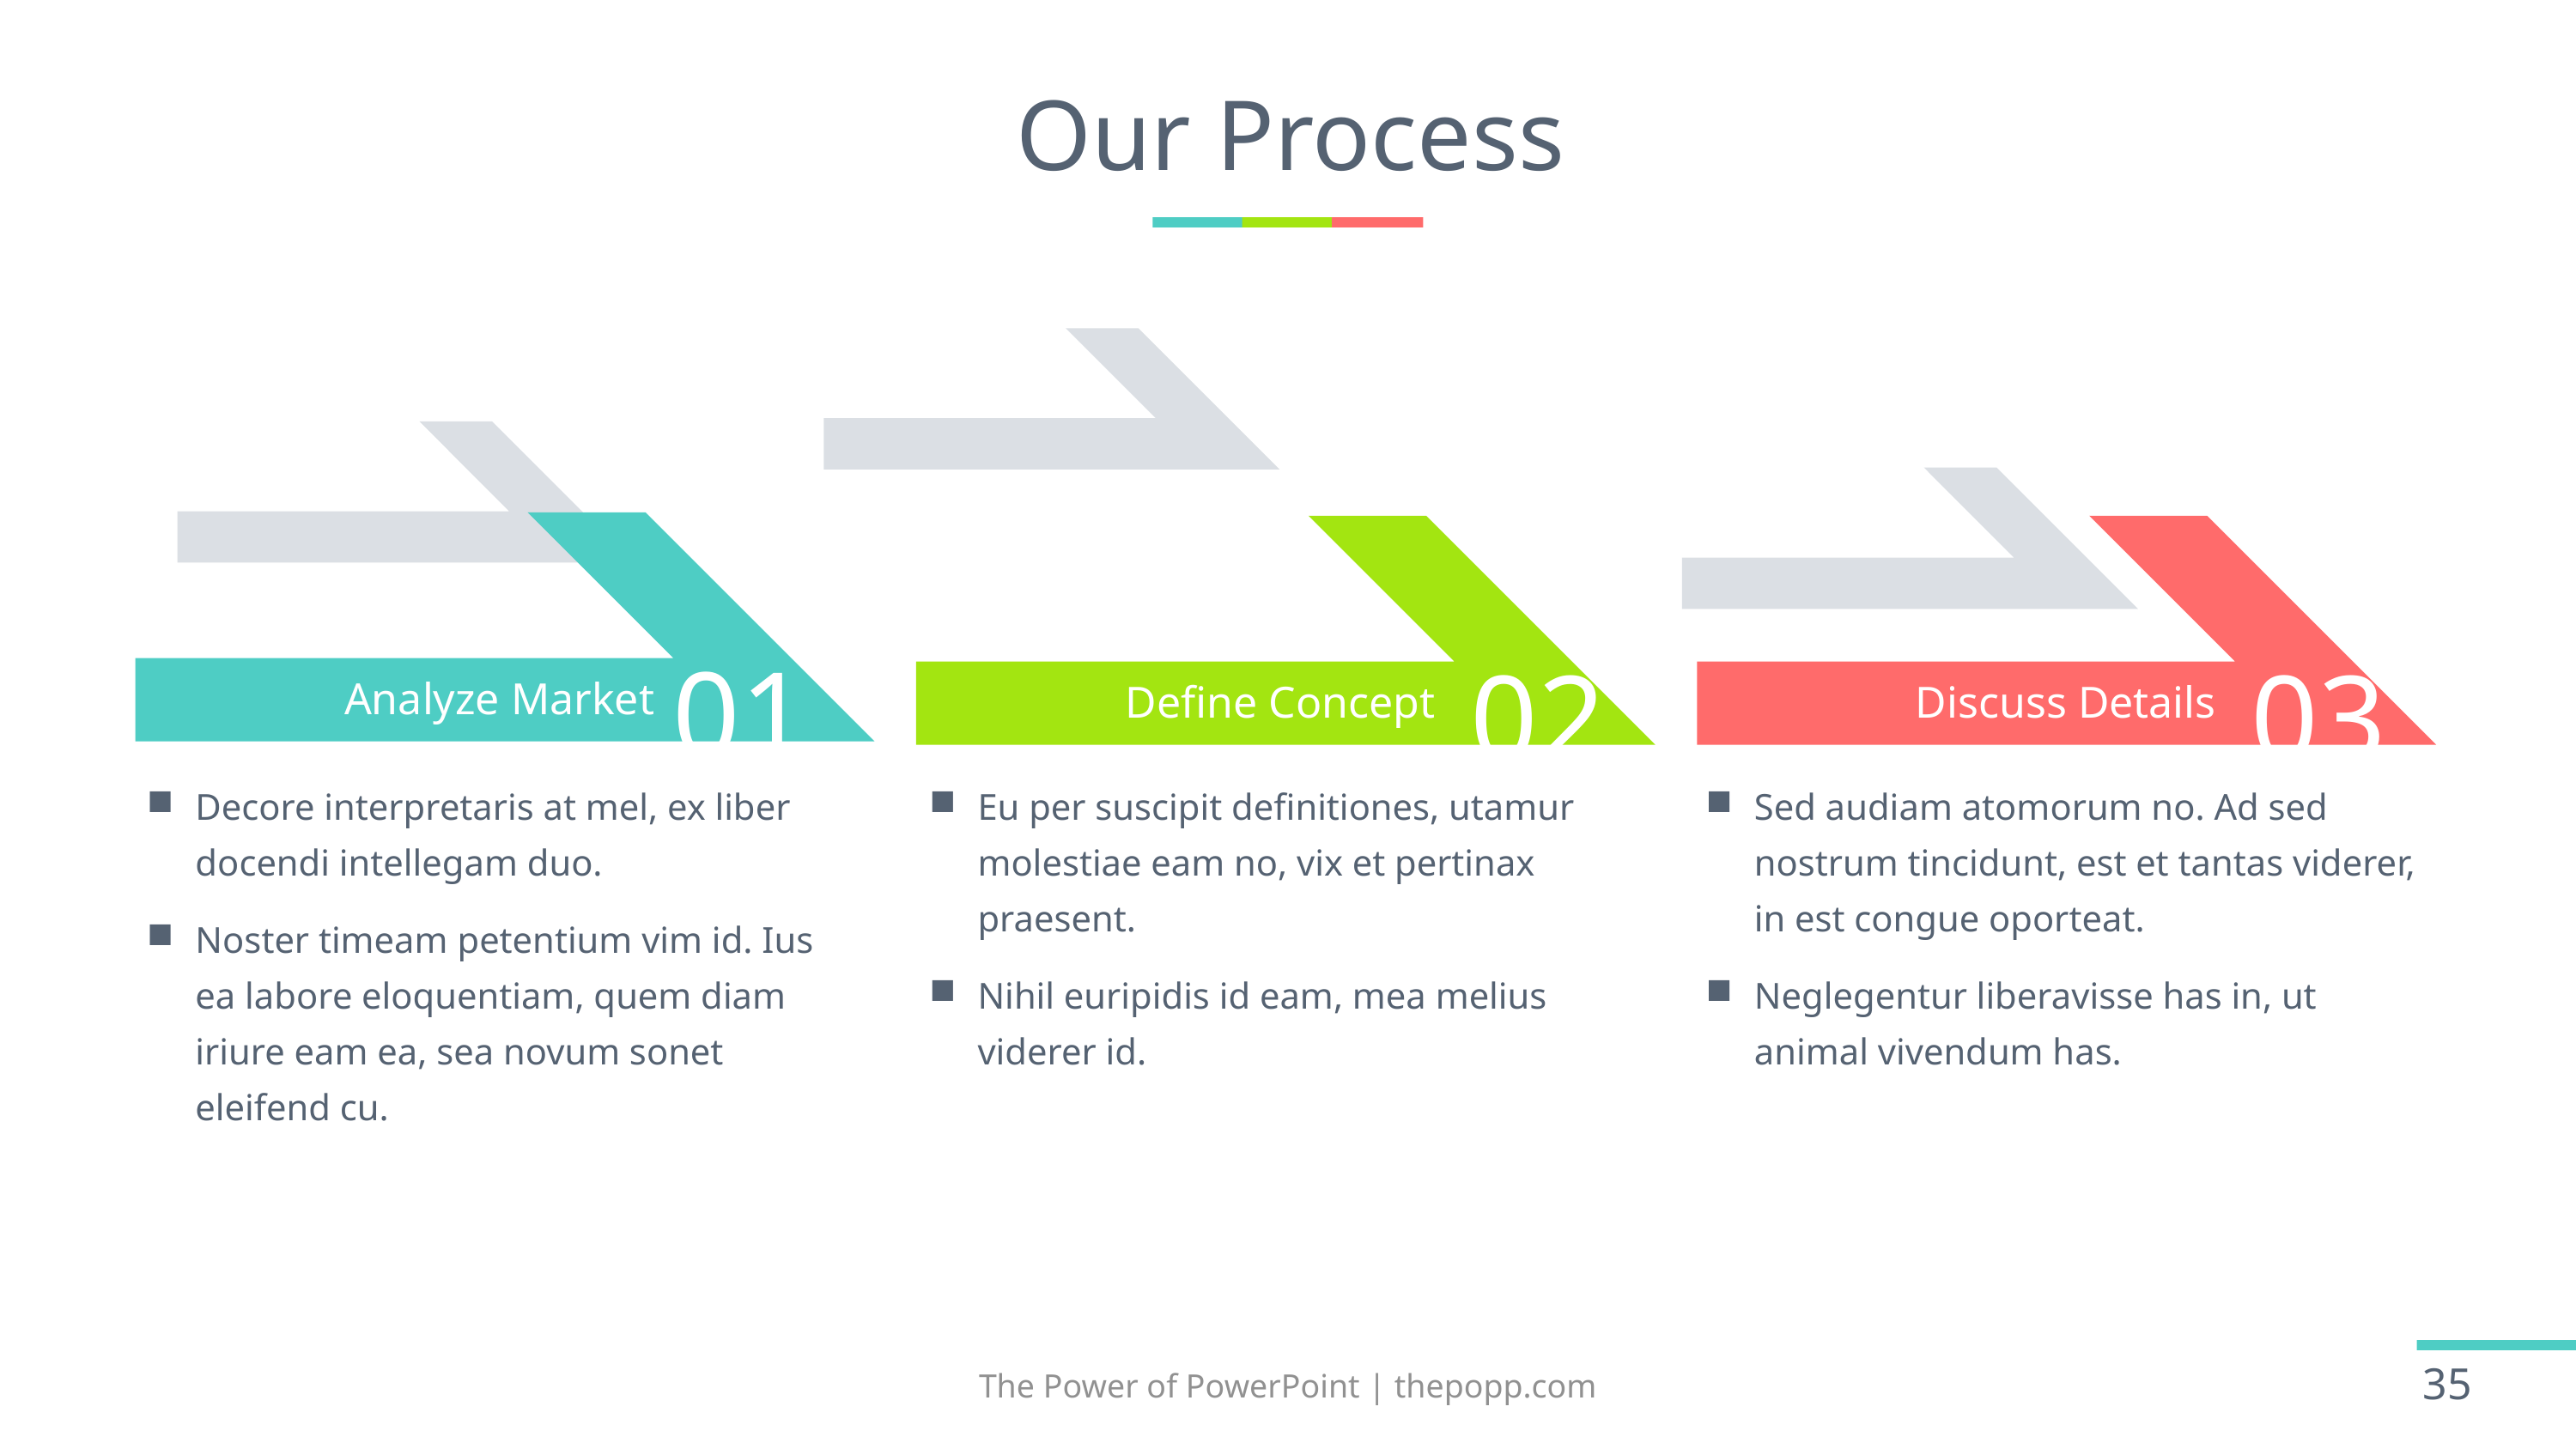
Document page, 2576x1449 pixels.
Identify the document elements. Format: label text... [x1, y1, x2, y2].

list Sed audiam atomorum no. Ad sed nostrum tincidunt, est et tantas viderer, in est congue oporteat. Neglegentur liberavisse has in, ut animal vivendum has. [1692, 765, 2433, 1178]
title Our Process [69, 49, 2512, 230]
slide_number 35 [2409, 1351, 2576, 1421]
list Eu per suscipit definitiones, utamur molestiae eam no, vix et pertinax praesent. Nihil euripidis id eam, mea melius viderer id. [916, 765, 1656, 1178]
list Analyze Market [145, 645, 668, 750]
footer The Power of PowerPoint | thepopp.com [853, 1349, 1723, 1427]
list Define Concept [926, 648, 1449, 754]
list Decore interpretaris at mel, ex liber docendi intellegam duo. Noster timeam petentium vim id. Ius ea labore eloquentiam, quem diam iriure eam ea, sea novum sonet eleifend cu. [134, 765, 874, 1178]
list Discuss Details [1707, 648, 2230, 754]
